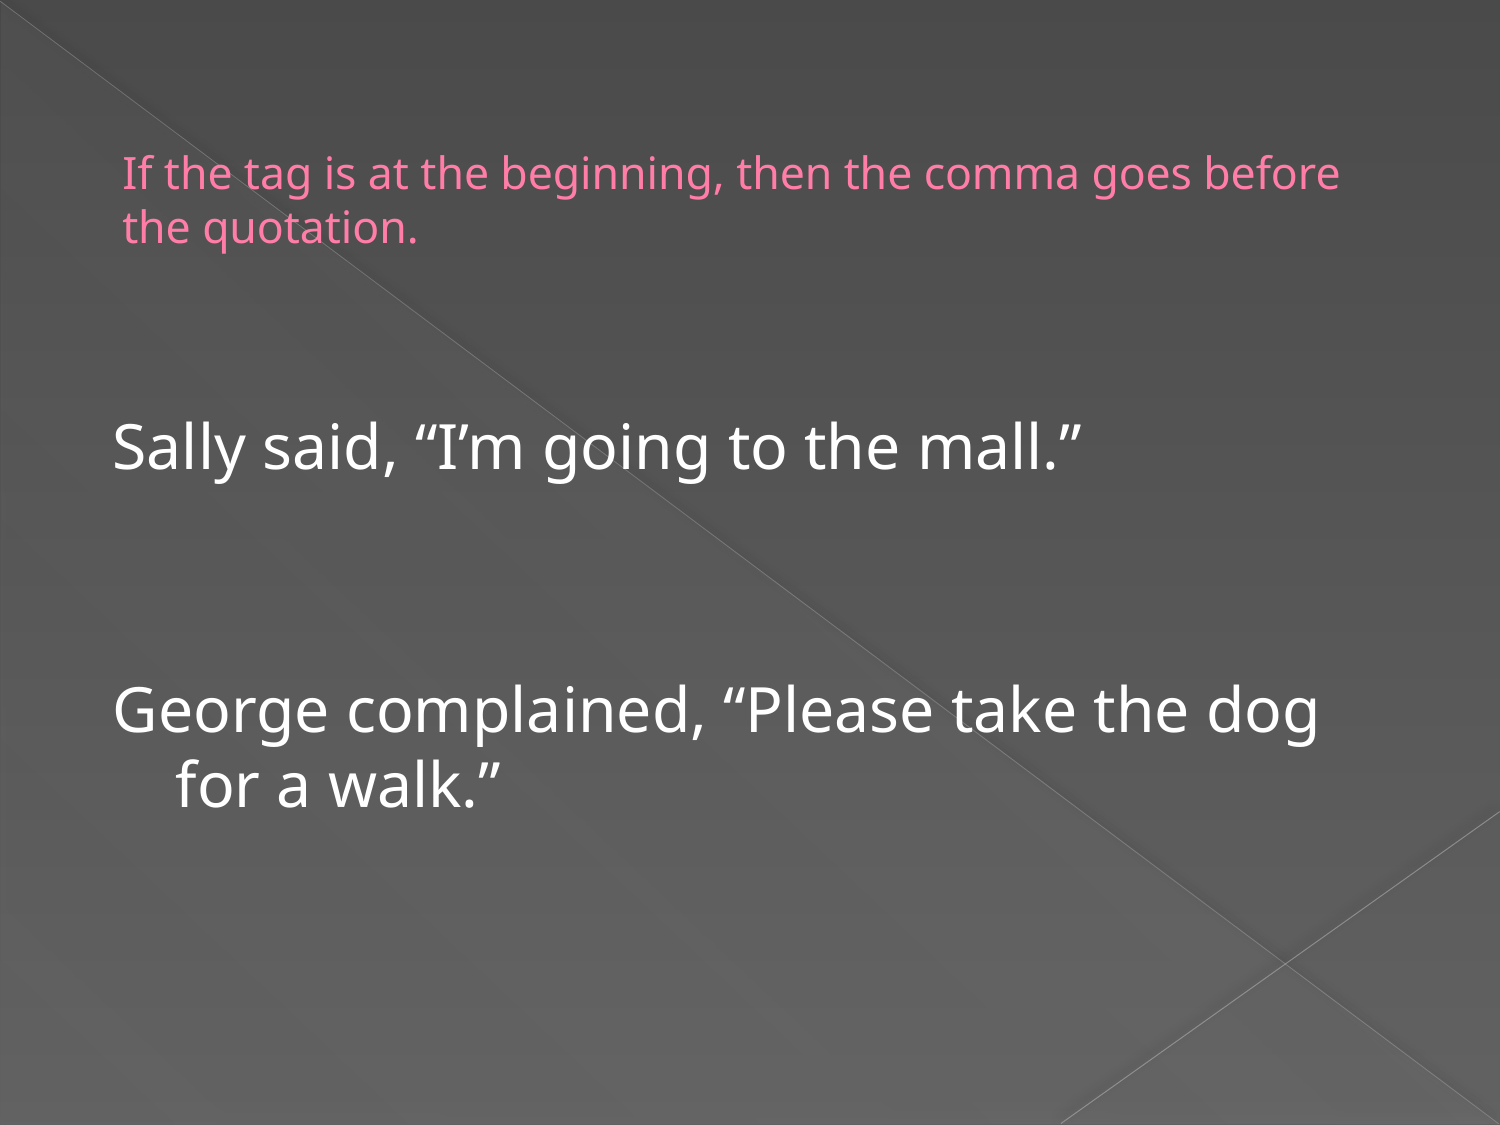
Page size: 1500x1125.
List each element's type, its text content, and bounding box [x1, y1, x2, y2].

title If the tag is at the beginning, then the comma goes before the quotation. [62, 137, 1413, 367]
list Sally said, “I’m going to the mall.” George complained, “Please take the dog for a walk.” [87, 312, 1438, 1063]
